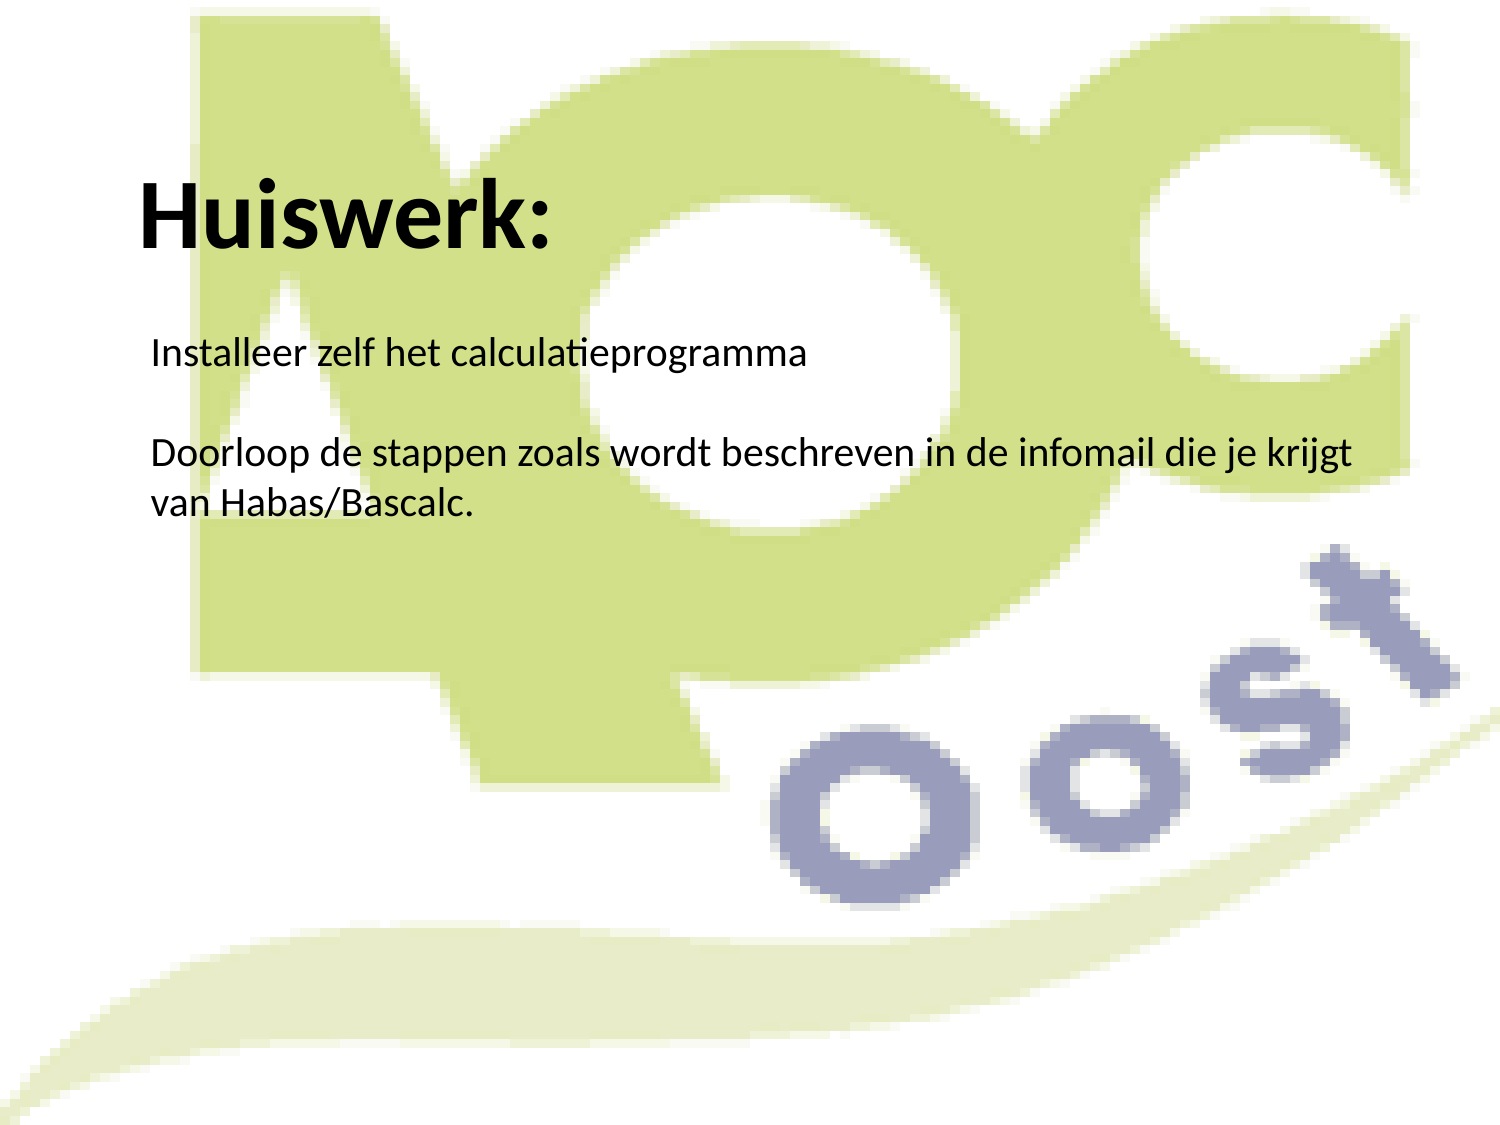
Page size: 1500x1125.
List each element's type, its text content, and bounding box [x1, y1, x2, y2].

text_box Installeer zelf het calculatieprogramma Doorloop de stappen zoals wordt beschreven in de infomail die je krijgt van Habas/Bascalc. [135, 267, 1412, 787]
text_box [147, 302, 1424, 953]
title Huiswerk: [123, 125, 1282, 291]
